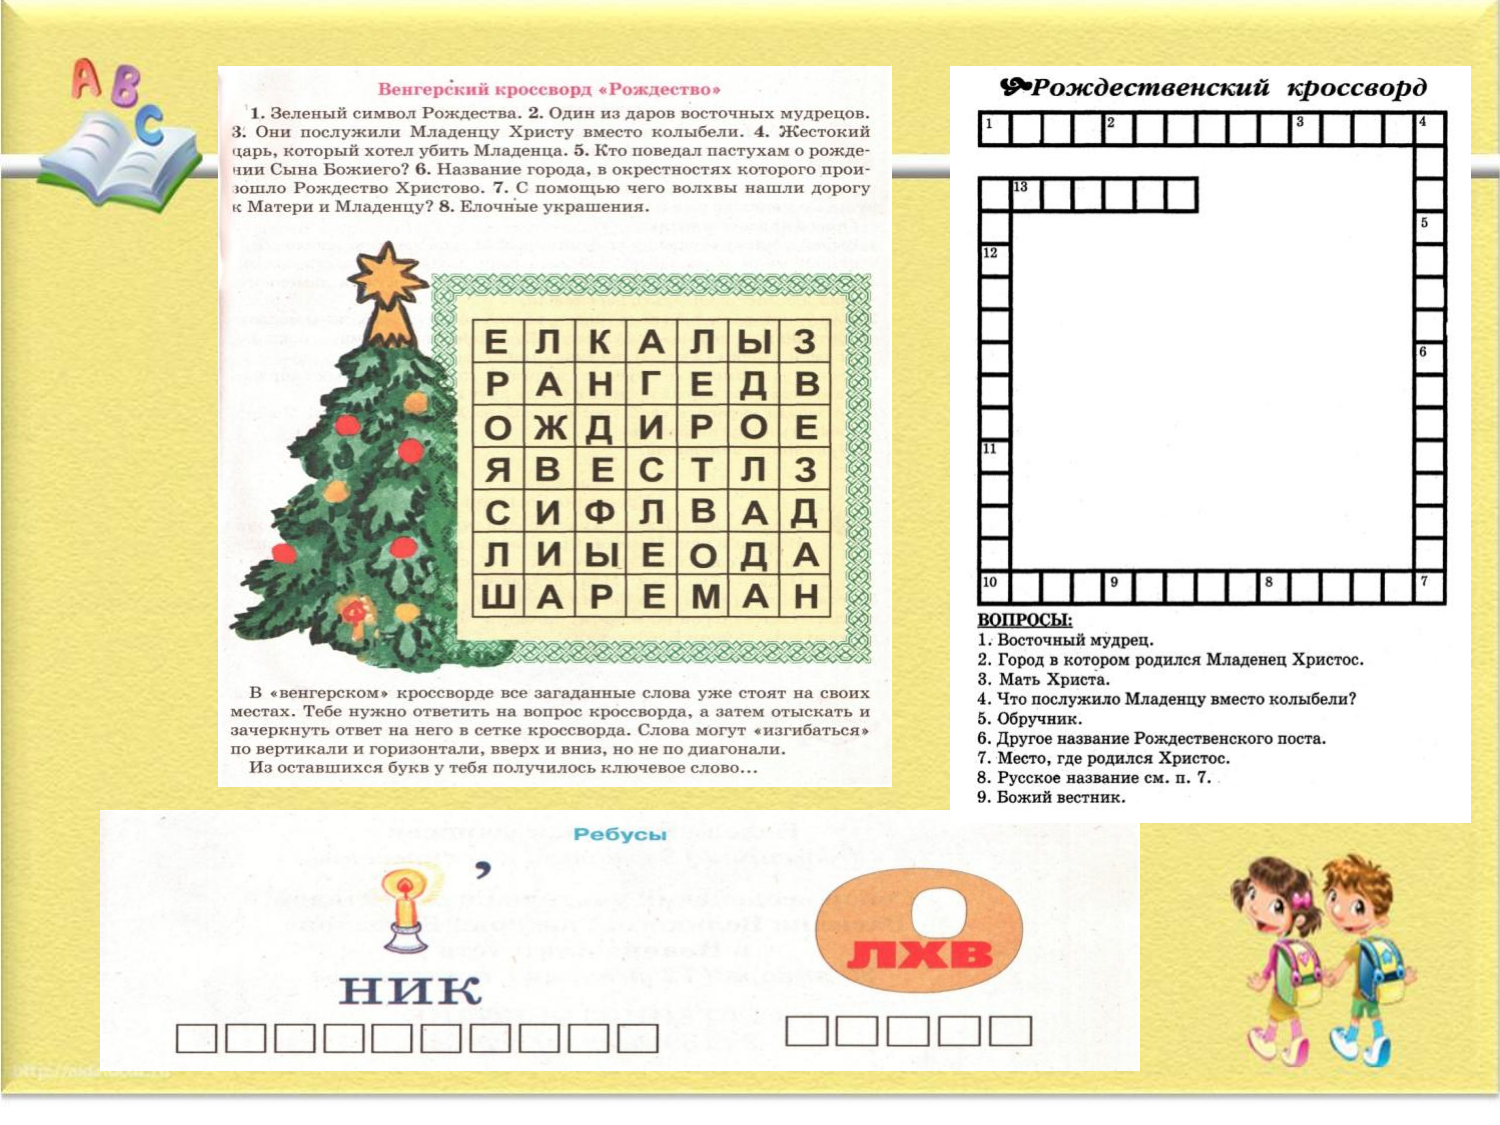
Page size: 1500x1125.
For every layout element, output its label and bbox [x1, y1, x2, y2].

list [218, 66, 892, 788]
picture [0, 0, 1500, 1125]
